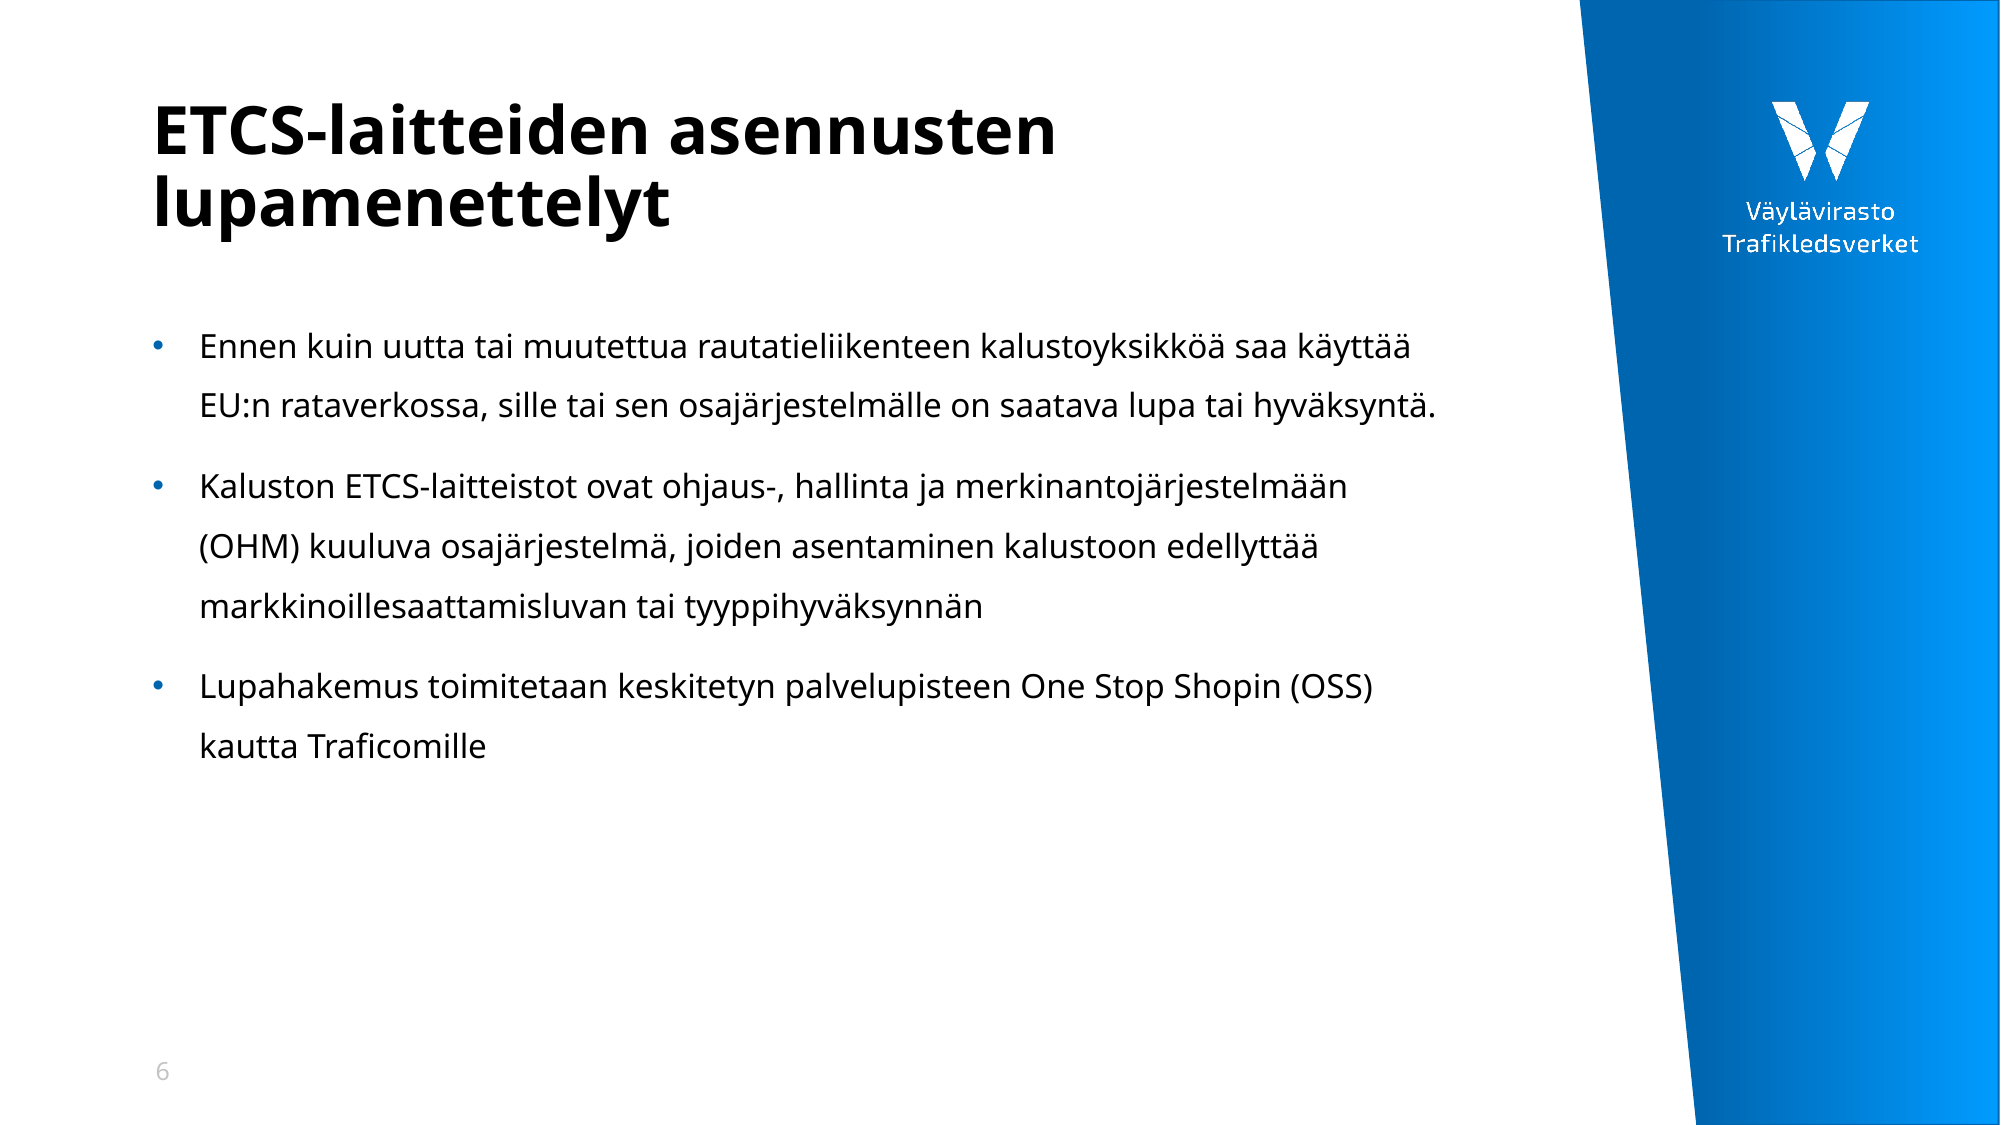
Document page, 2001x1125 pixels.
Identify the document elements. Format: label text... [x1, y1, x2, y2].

title ETCS-laitteiden asennusten lupamenettelyt [137, 59, 1455, 278]
picture [1669, 47, 1971, 306]
list Ennen kuin uutta tai muutettua rautatieliikenteen kalustoyksikköä saa käyttää EU:n rataverkossa, sille tai sen osajärjestelmälle on saatava lupa tai hyväksyntä. Kaluston ETCS-laitteistot ovat ohjaus-, hallinta ja merkinantojärjestelmään (OHM) kuuluva osajärjestelmä, joiden asentaminen kalustoon edellyttää markkinoillesaattamisluvan tai tyyppihyväksynnän Lupahakemus toimitetaan keskitetyn palvelupisteen One Stop Shopin (OSS) kautta Traficomille [137, 297, 1455, 980]
slide_number 6 [140, 1042, 233, 1103]
